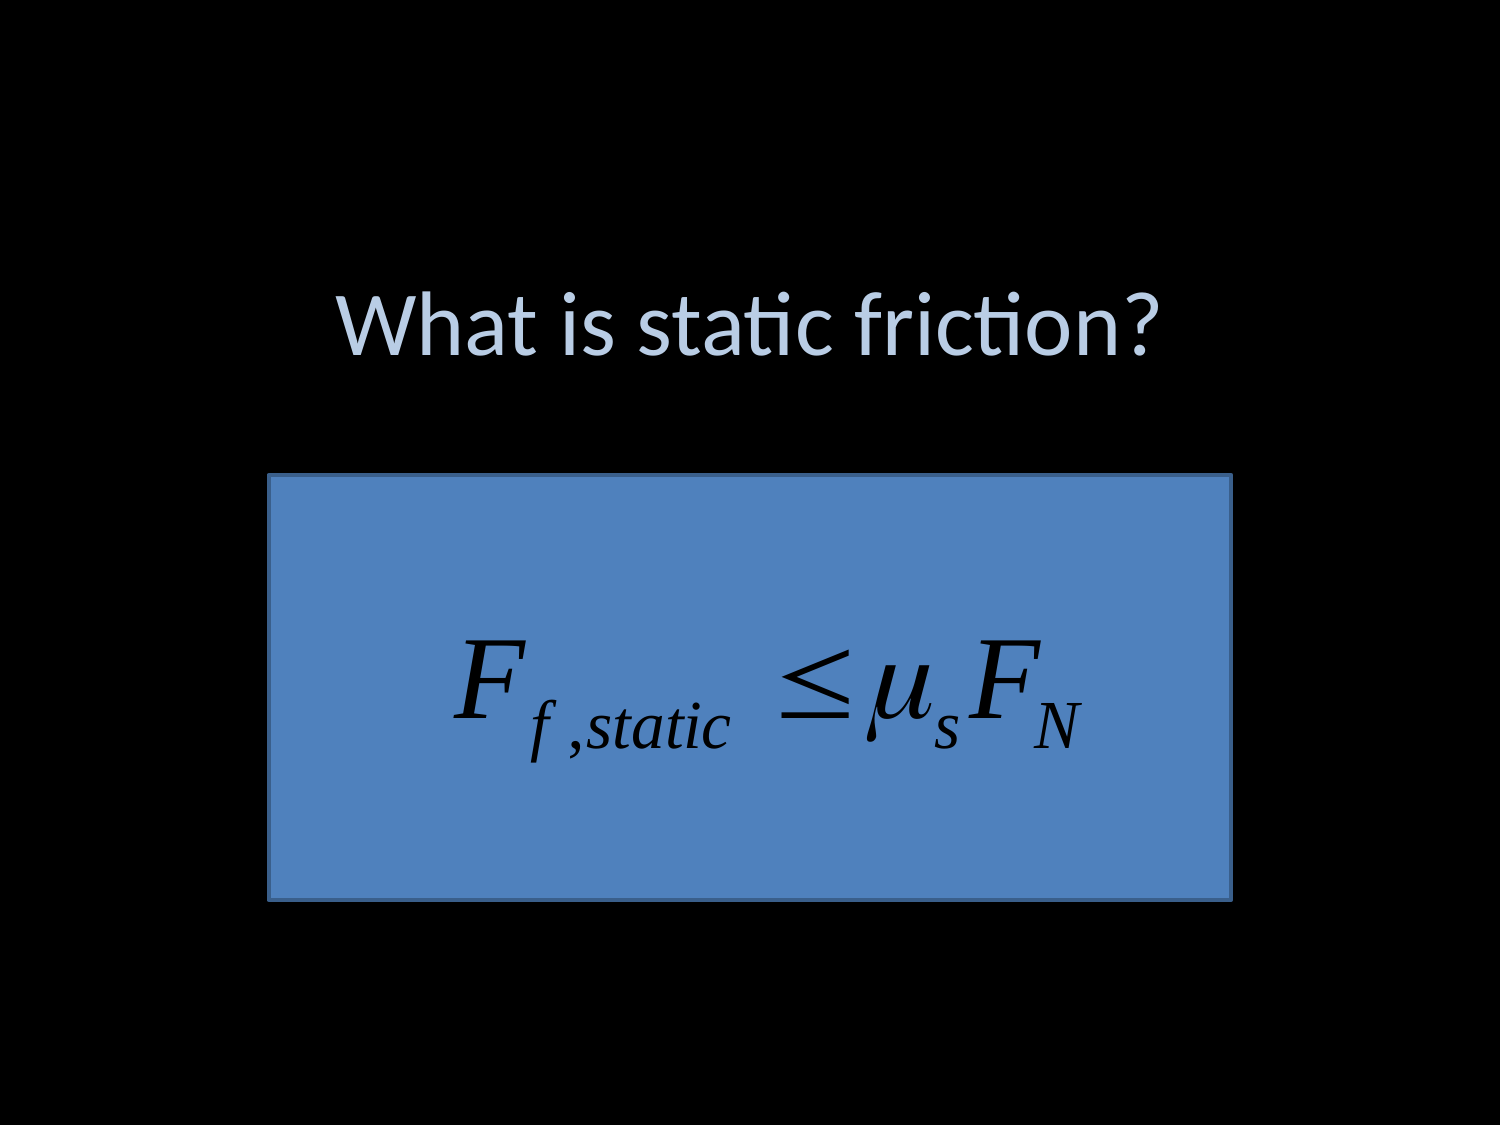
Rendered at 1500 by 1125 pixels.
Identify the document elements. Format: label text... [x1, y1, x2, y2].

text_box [433, 599, 1112, 788]
text_box [267, 473, 1233, 902]
title What is static friction? [75, 224, 1425, 413]
